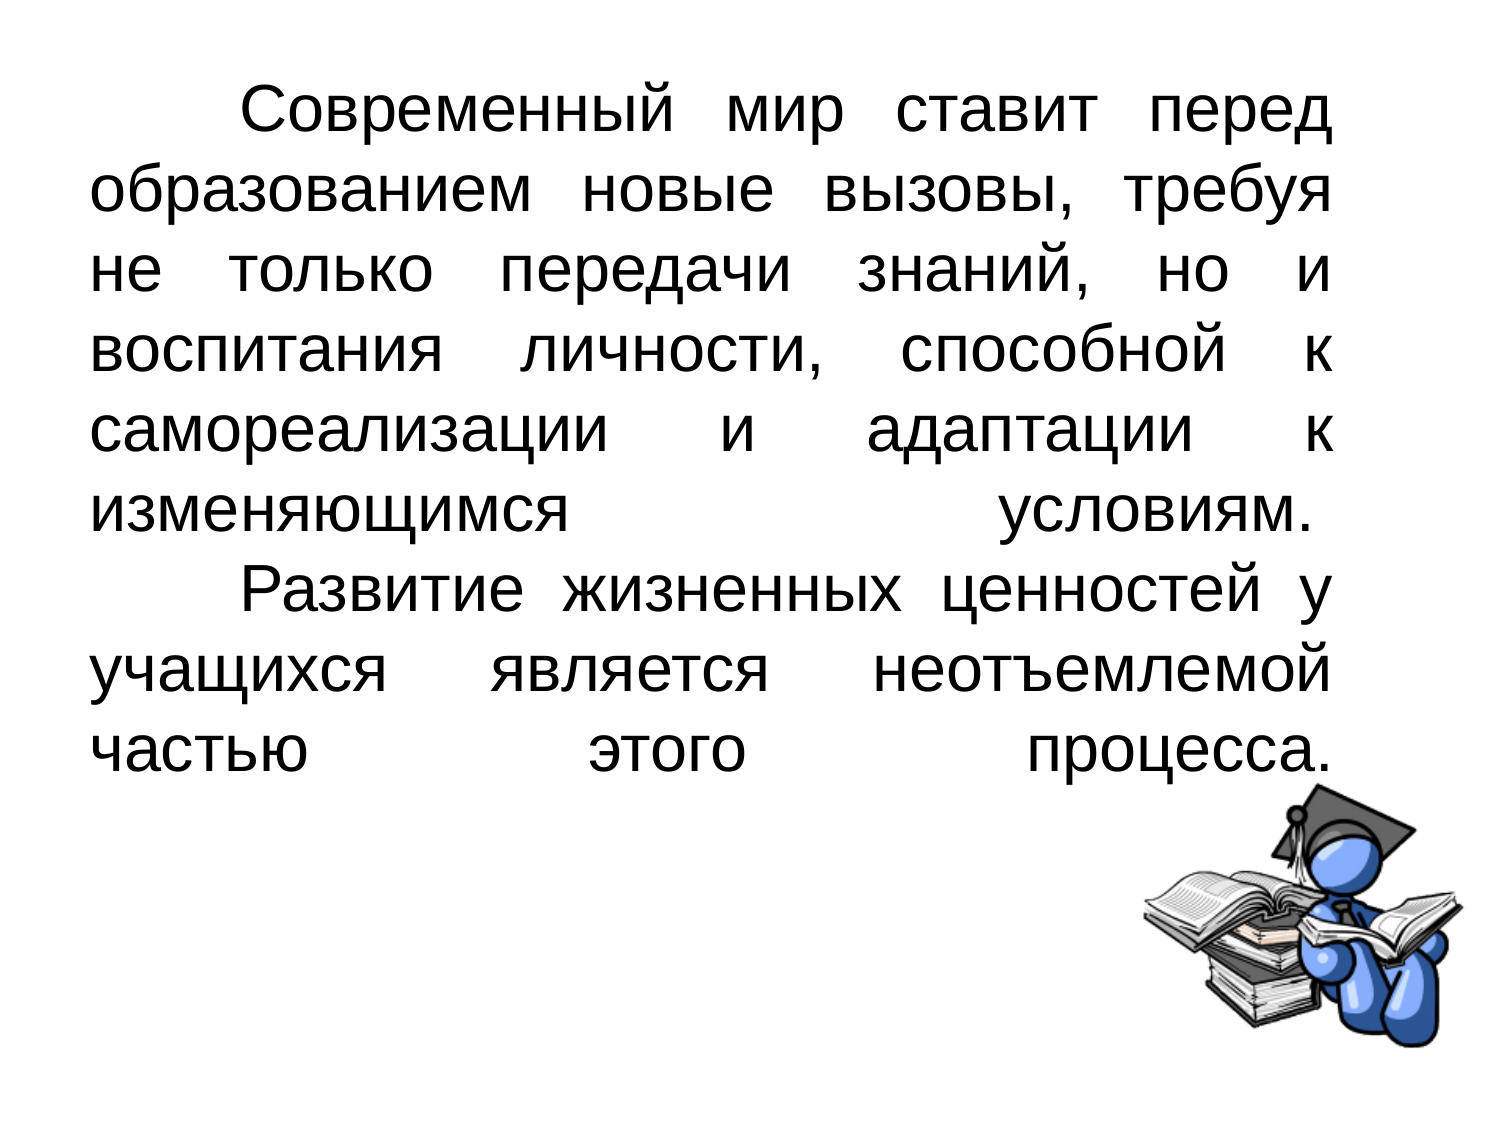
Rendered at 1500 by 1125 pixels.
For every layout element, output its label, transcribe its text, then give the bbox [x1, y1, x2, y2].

title Современный мир ставит перед образованием новые вызовы, требуя не только передачи знаний, но и воспитания личности, способной к самореализации и адаптации к изменяющимся условиям. Развитие жизненных ценностей у учащихся является неотъемлемой частью этого процесса. [74, 24, 1350, 266]
picture [1138, 752, 1468, 1082]
